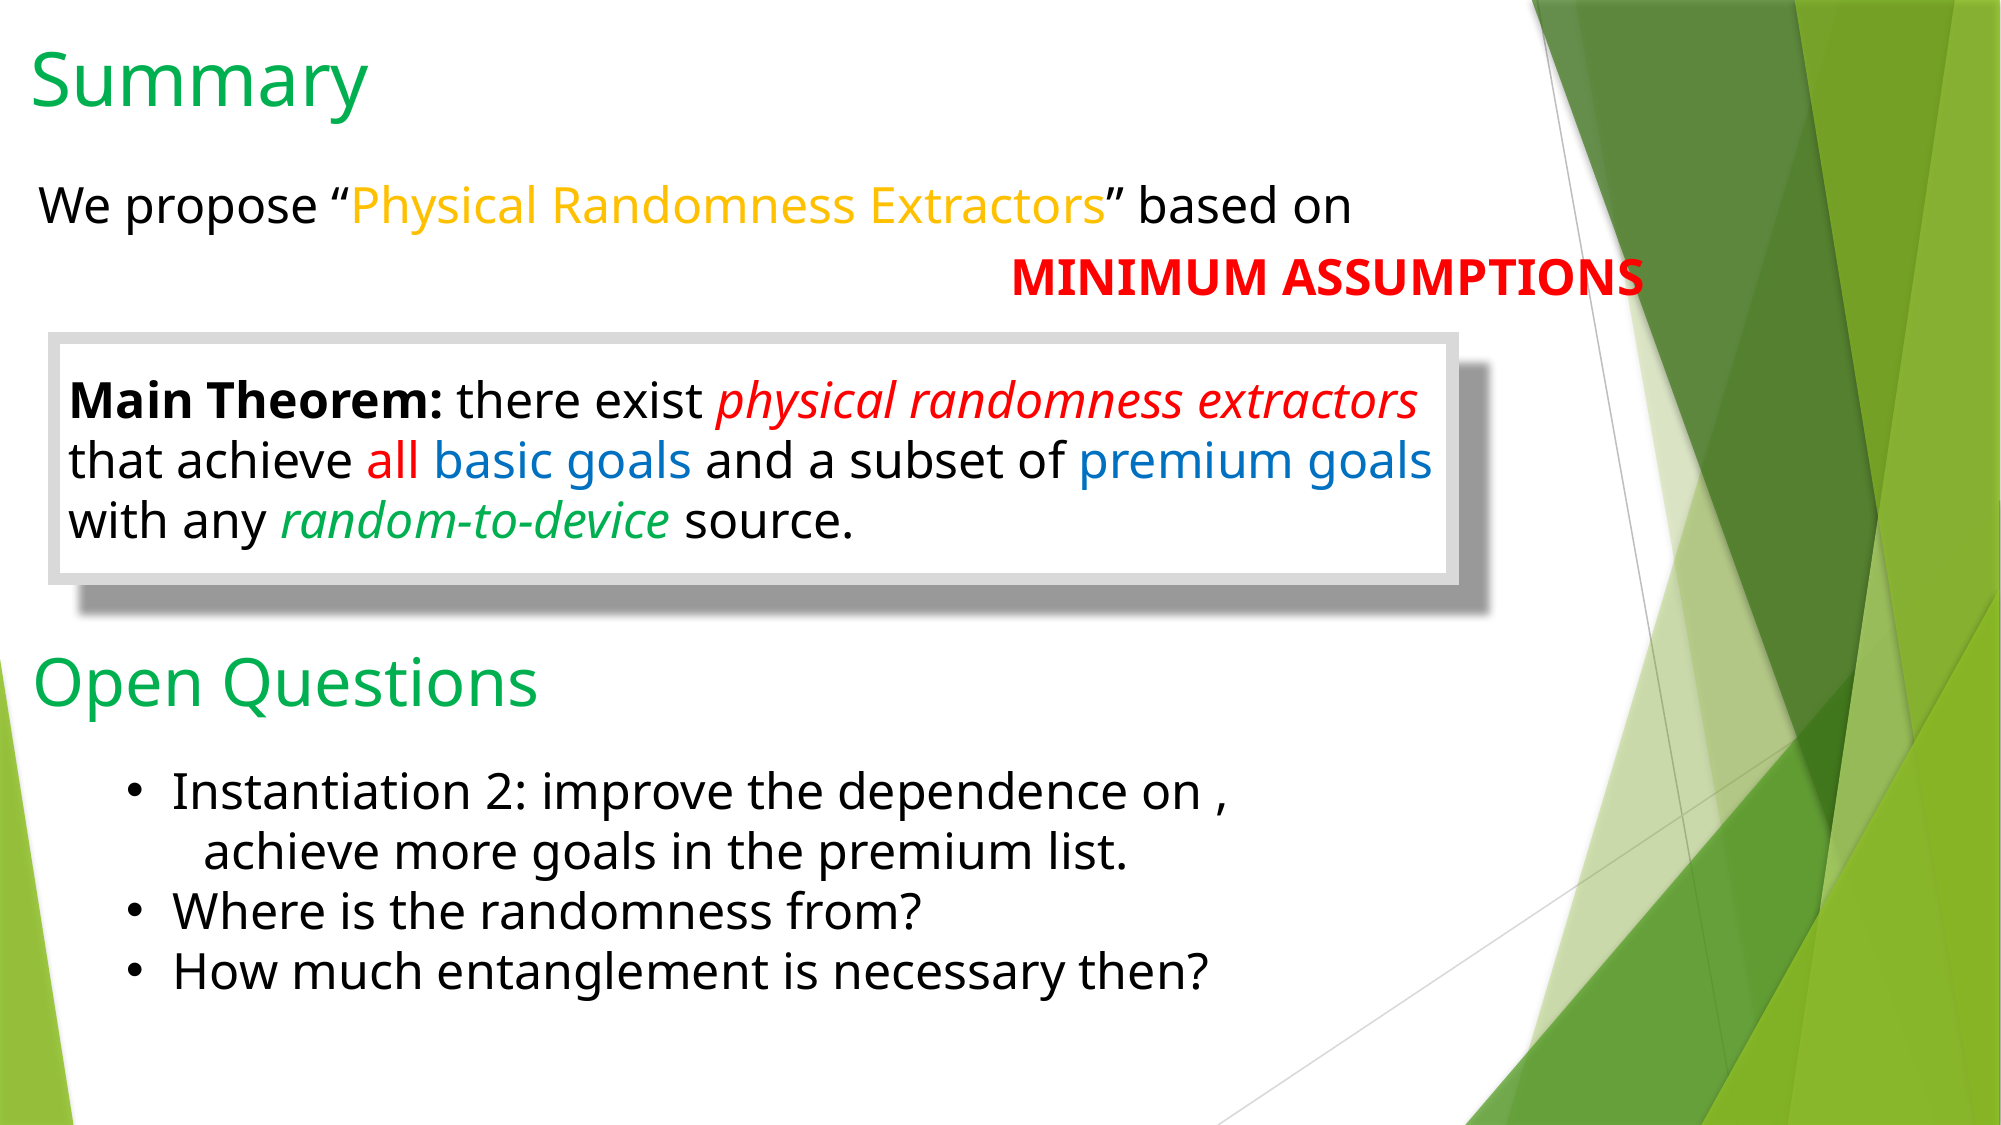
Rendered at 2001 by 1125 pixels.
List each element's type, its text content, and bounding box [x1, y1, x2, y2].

text_box Open Questions [17, 632, 1567, 752]
text_box MINIMUM ASSUMPTIONS [995, 238, 1660, 314]
text_box Summary [15, 23, 1565, 143]
text_box We propose “Physical Randomness Extractors” based on [23, 166, 1382, 242]
text_box Main Theorem: there exist physical randomness extractors that achieve all basic goals and a subset of premium goals with any random-to-device source. [53, 338, 1453, 579]
